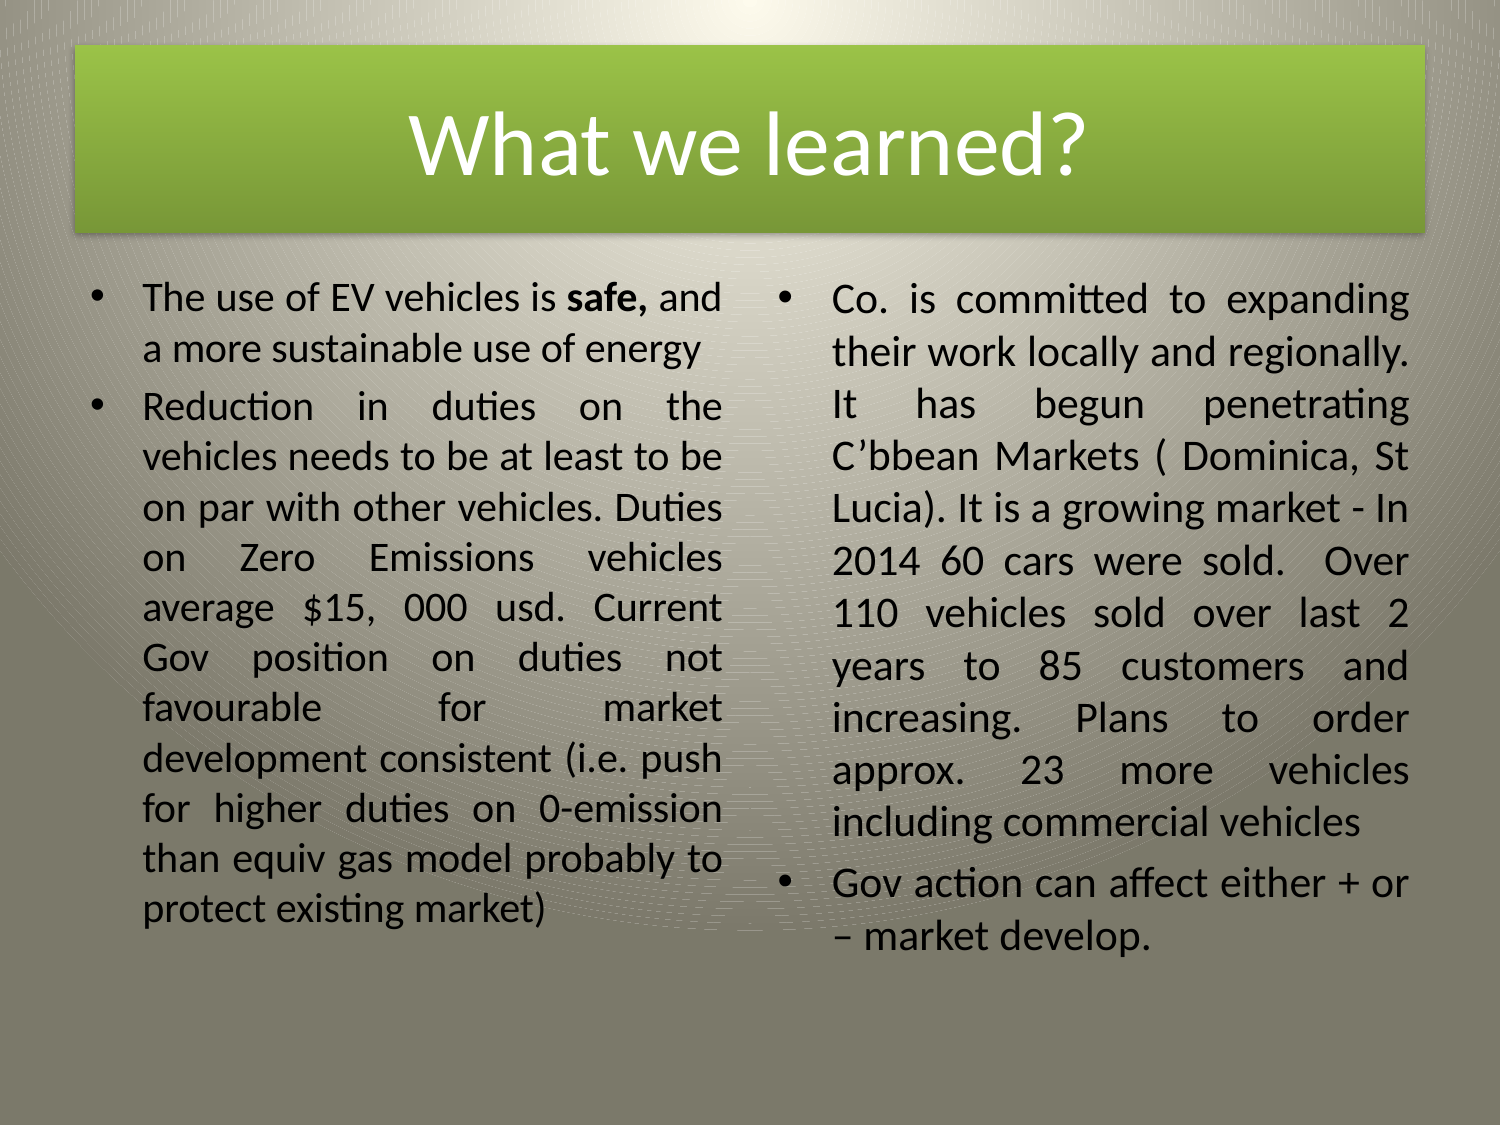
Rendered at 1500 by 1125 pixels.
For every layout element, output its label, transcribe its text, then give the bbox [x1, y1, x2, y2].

list The use of EV vehicles is safe, and a more sustainable use of energy Reduction in duties on the vehicles needs to be at least to be on par with other vehicles. Duties on Zero Emissions vehicles average $15, 000 usd. Current Gov position on duties not favourable for market development consistent (i.e. push for higher duties on 0-emission than equiv gas model probably to protect existing market) [75, 262, 738, 1005]
title What we learned? [75, 45, 1425, 233]
list Co. is committed to expanding their work locally and regionally. It has begun penetrating C’bbean Markets ( Dominica, St Lucia). It is a growing market - In 2014 60 cars were sold. Over 110 vehicles sold over last 2 years to 85 customers and increasing. Plans to order approx. 23 more vehicles including commercial vehicles Gov action can affect either + or – market develop. [762, 262, 1425, 1005]
